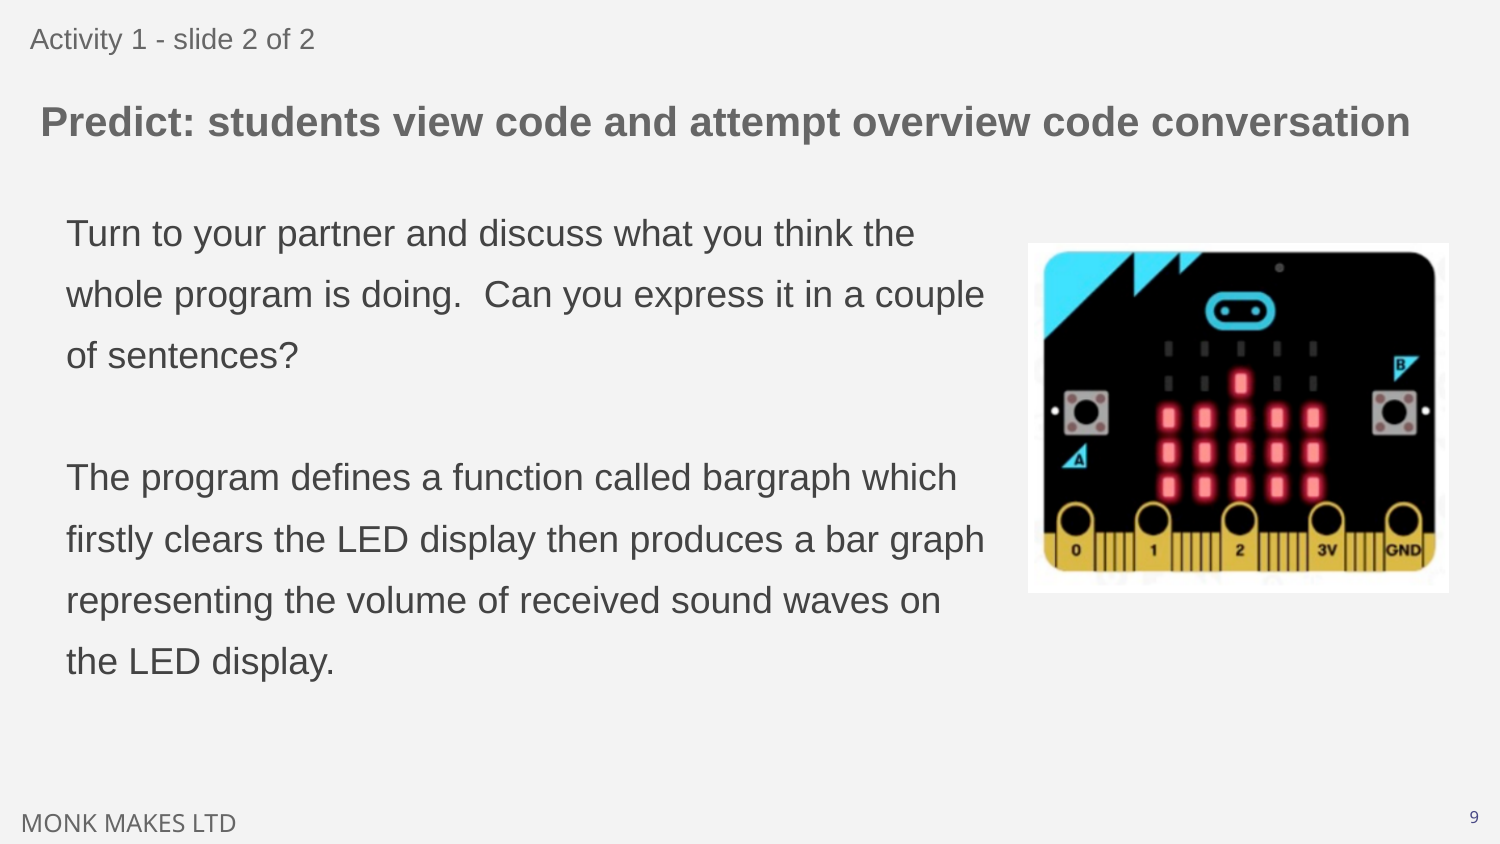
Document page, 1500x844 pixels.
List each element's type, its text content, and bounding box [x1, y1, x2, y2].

text_box Turn to your partner and discuss what you think the whole program is doing. Can you express it in a couple of sentences? The program defines a function called bargraph which firstly clears the LED display then produces a bar graph representing the volume of received sound waves on the LED display. [50, 177, 1001, 758]
title Predict: students view code and attempt overview code conversation [25, 61, 1475, 178]
picture [1028, 243, 1450, 593]
slide_number ‹#› [1448, 792, 1500, 844]
subtitle Activity 1 - slide 2 of 2 [14, 0, 1500, 52]
